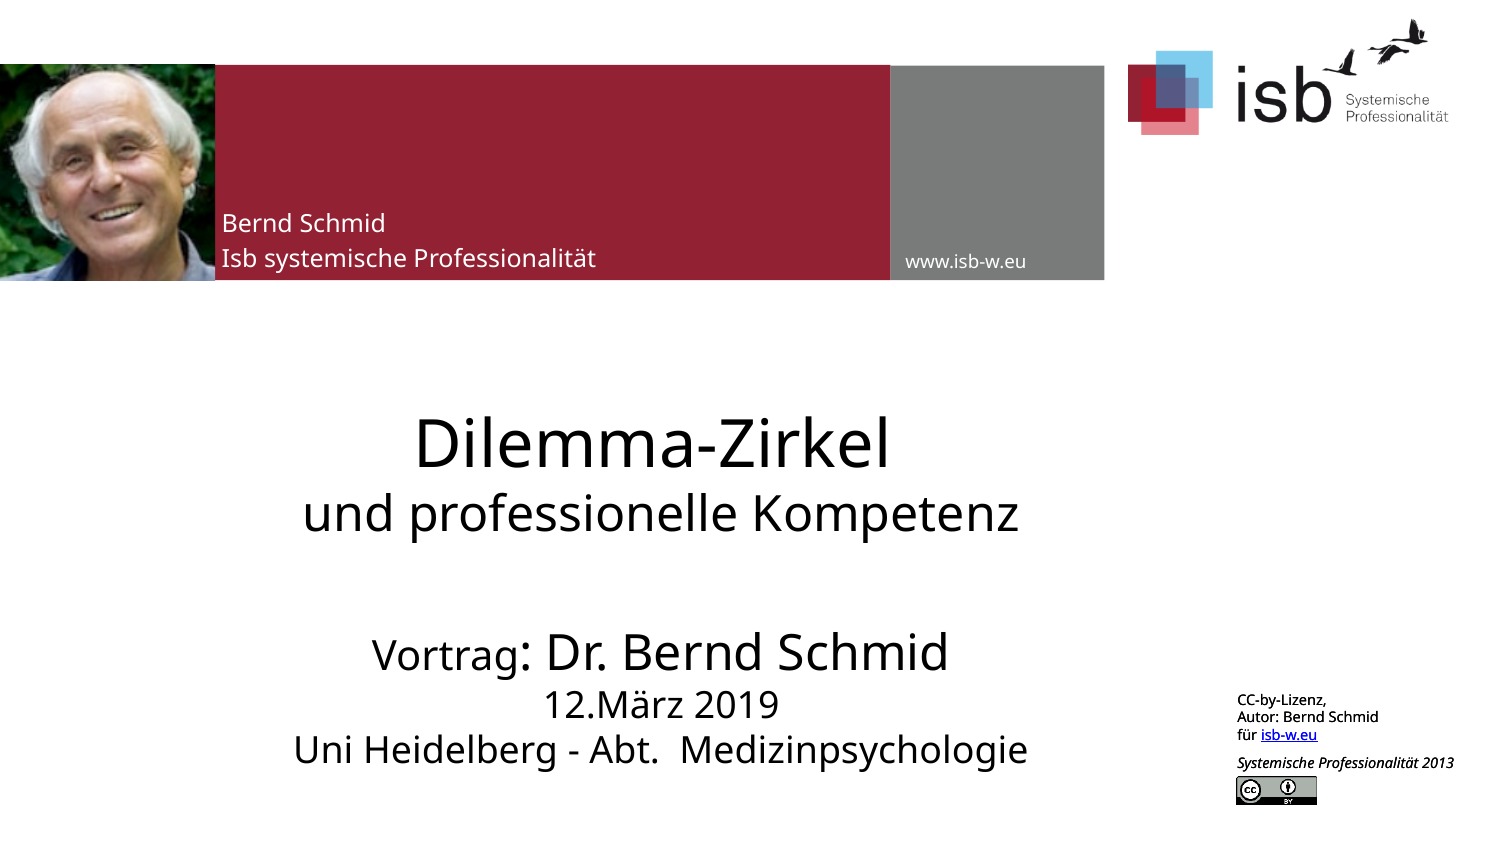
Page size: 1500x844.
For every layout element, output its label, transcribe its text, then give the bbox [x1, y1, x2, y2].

picture [0, 64, 216, 281]
picture [1128, 14, 1461, 139]
title Dilemma-Zirkel und professionelle Kompetenz Vortrag: Dr. Bernd Schmid 12.März 2019 Uni Heidelberg - Abt. Medizinpsychologie [100, 280, 1223, 812]
text_box CC-by-Lizenz, Autor: Bernd Schmid für isb-w.eu Systemische Professionalität 2013 [1222, 543, 1500, 844]
picture [1236, 775, 1318, 805]
subtitle Bernd Schmid Isb systemische Professionalität [216, 64, 891, 281]
